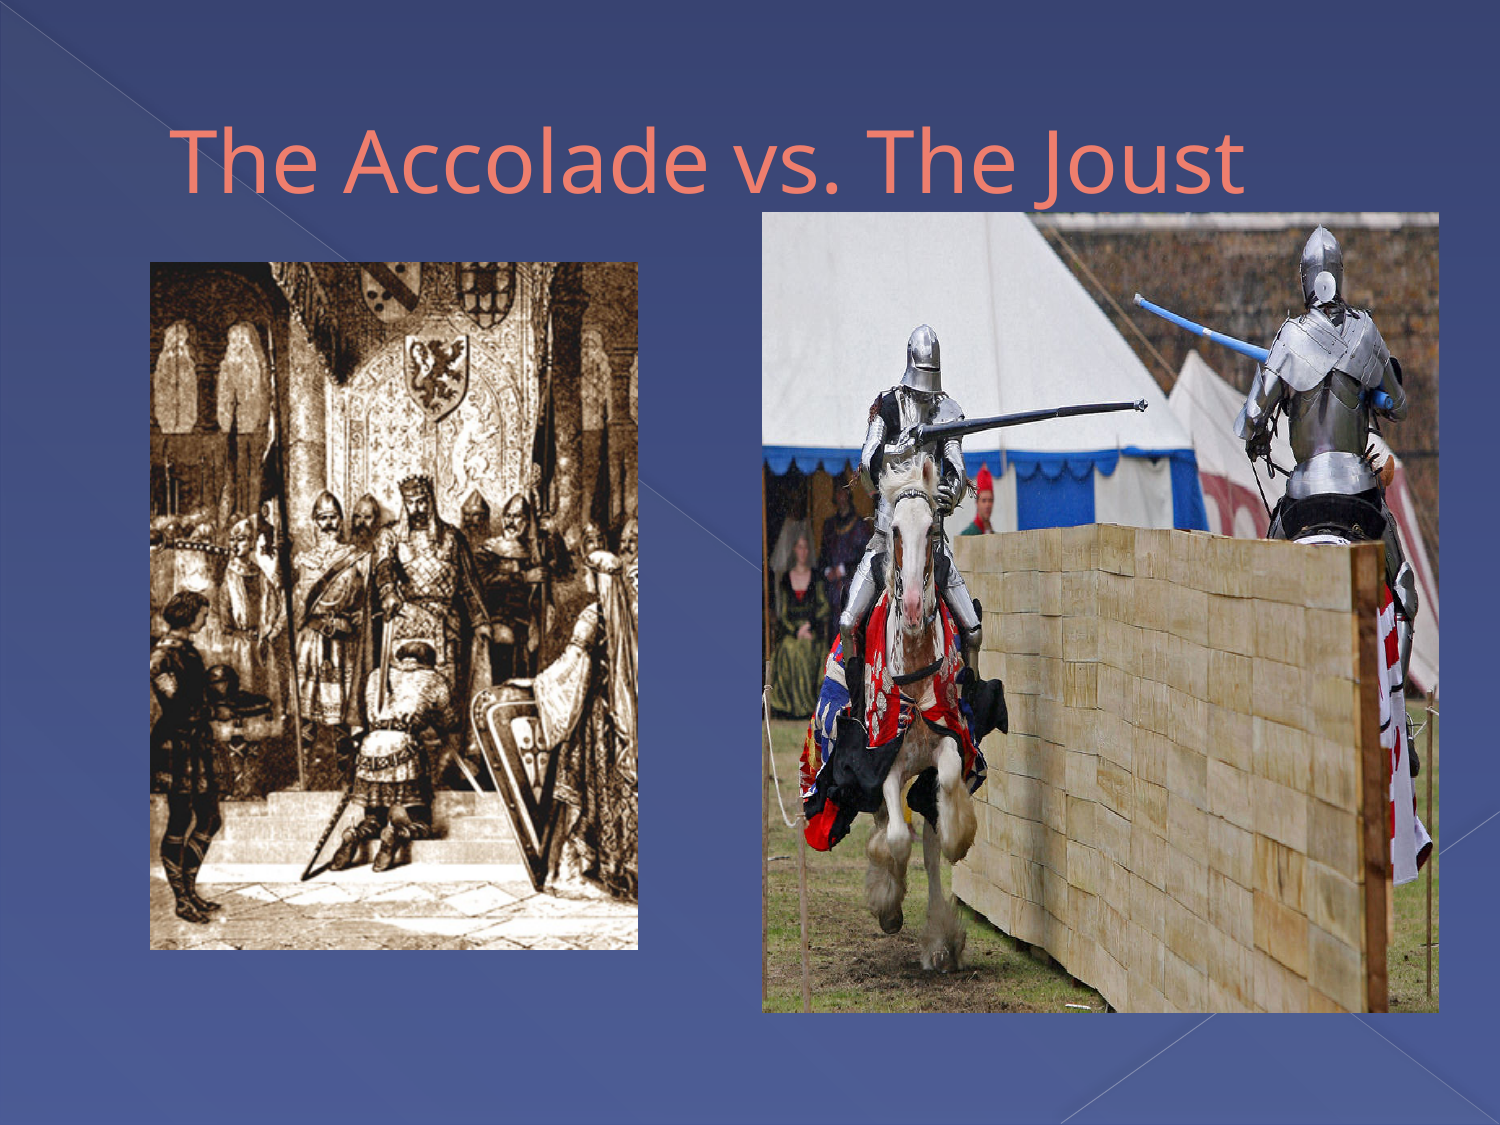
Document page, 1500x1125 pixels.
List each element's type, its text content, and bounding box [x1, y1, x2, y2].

title The Accolade vs. The Joust [75, 43, 1425, 274]
picture [762, 212, 1440, 1013]
picture [149, 262, 638, 951]
